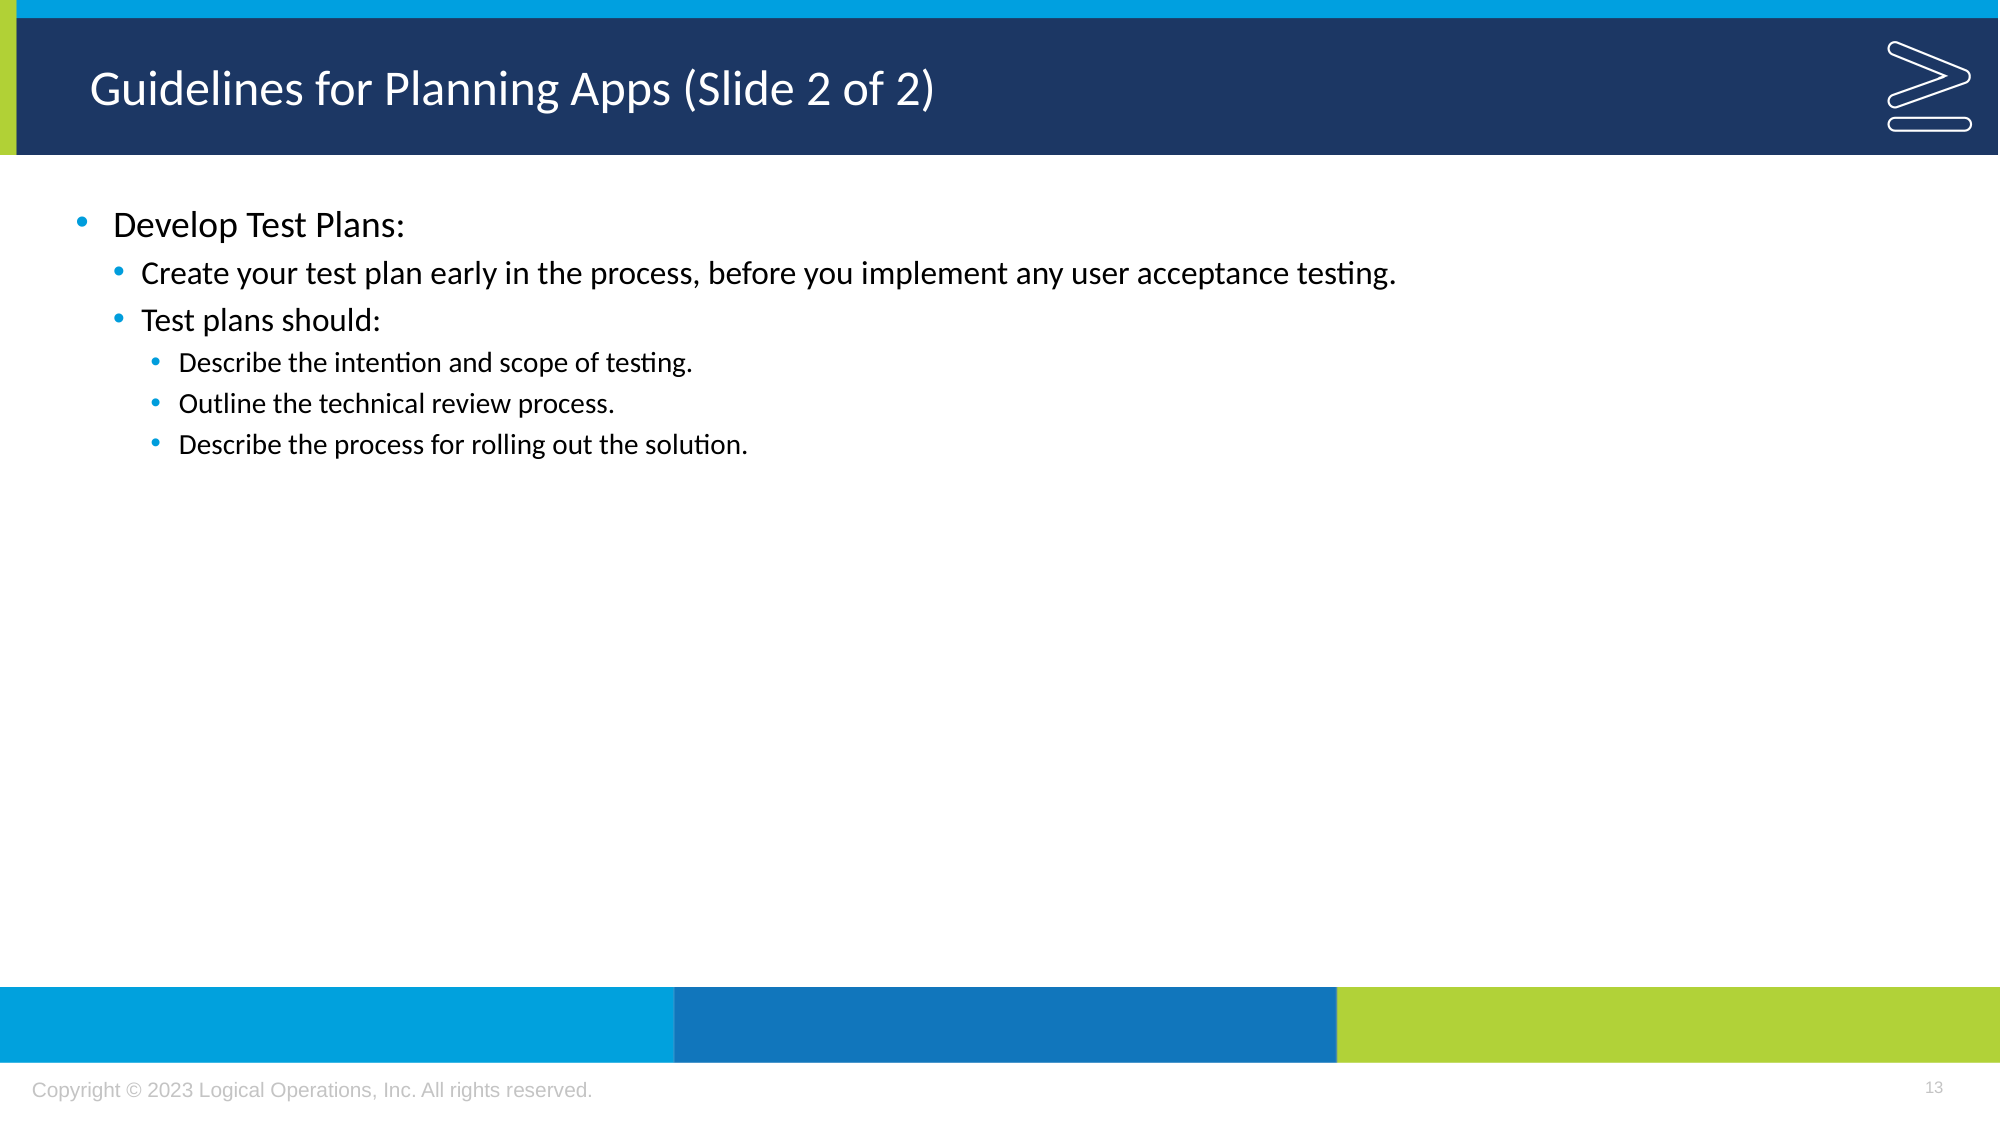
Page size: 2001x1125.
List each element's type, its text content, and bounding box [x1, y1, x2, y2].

picture [674, 987, 2000, 1063]
title Guidelines for Planning Apps (Slide 2 of 2) [74, 16, 1850, 155]
picture [0, 0, 74, 155]
picture [1850, 19, 1998, 155]
slide_number 13 [1491, 1057, 1959, 1118]
list Develop Test Plans: Create your test plan early in the process, before you implement any user acceptance testing. Test plans should: Describe the intention and scope of testing. Outline the technical review process. Describe the process for rolling out the solution. [60, 192, 1968, 952]
